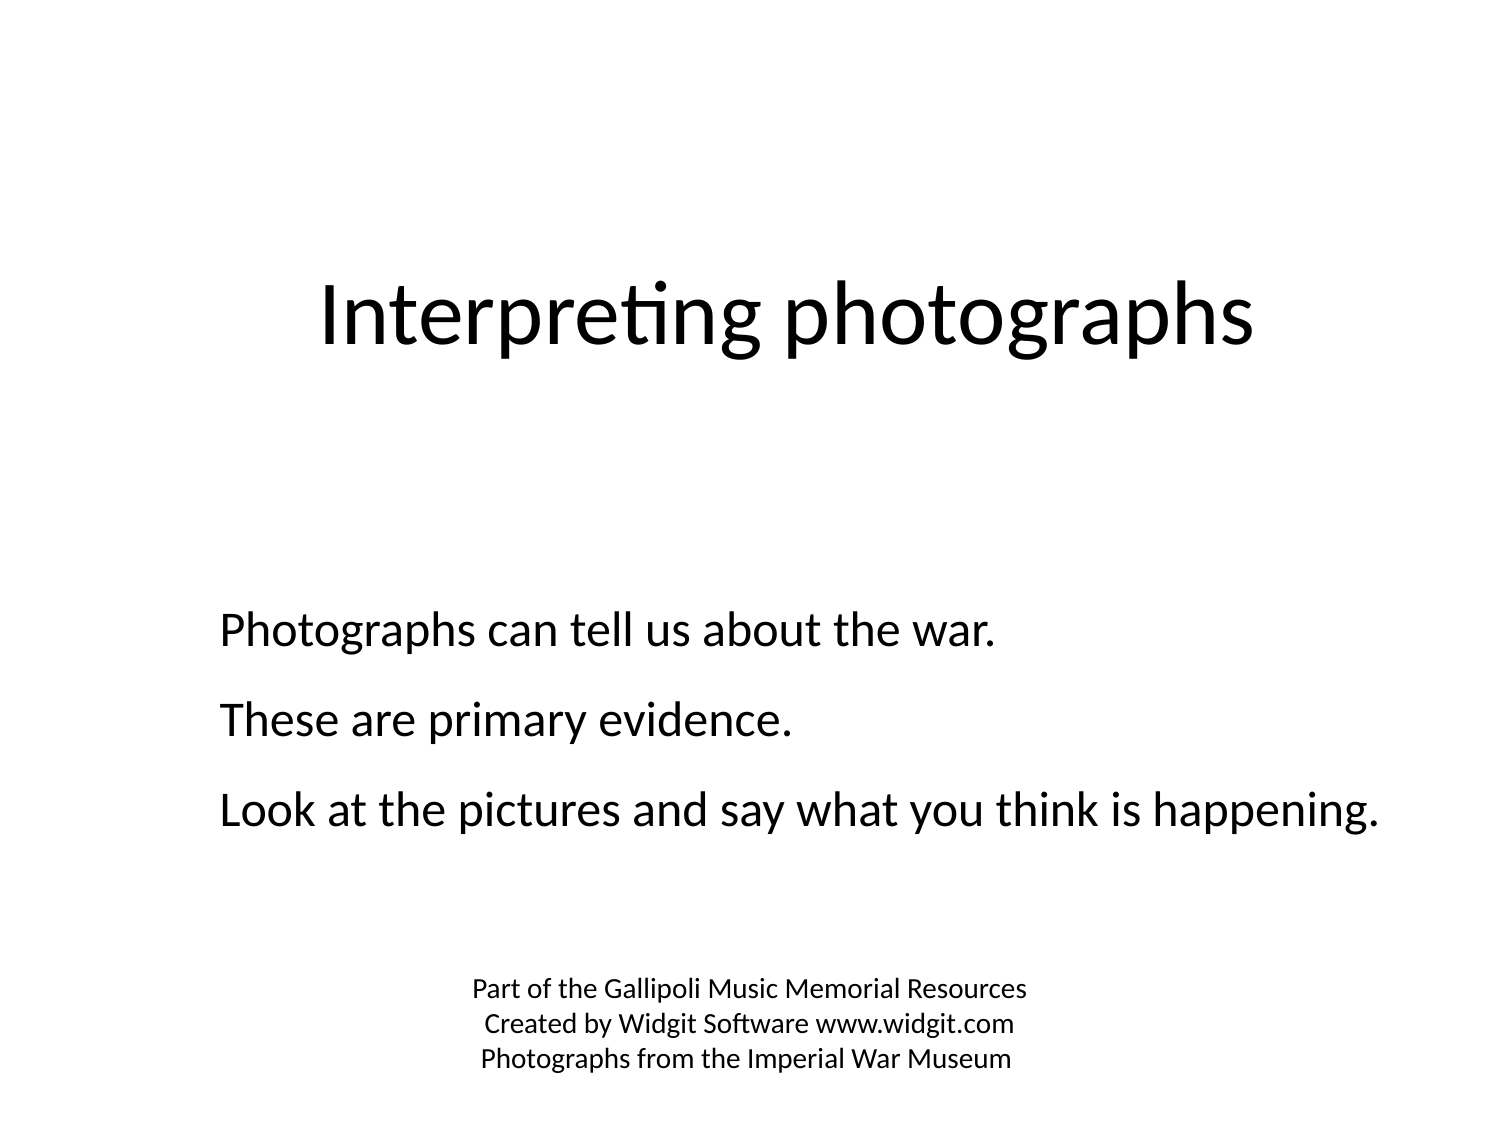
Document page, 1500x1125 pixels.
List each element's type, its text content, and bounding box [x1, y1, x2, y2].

title Interpreting photographs [150, 187, 1425, 429]
text_box Photographs can tell us about the war. These are primary evidence. Look at the pictures and say what you think is happening. [204, 559, 1396, 844]
text_box Part of the Gallipoli Music Memorial Resources Created by Widgit Software www.widgit.com Photographs from the Imperial War Museum [457, 962, 1043, 1083]
